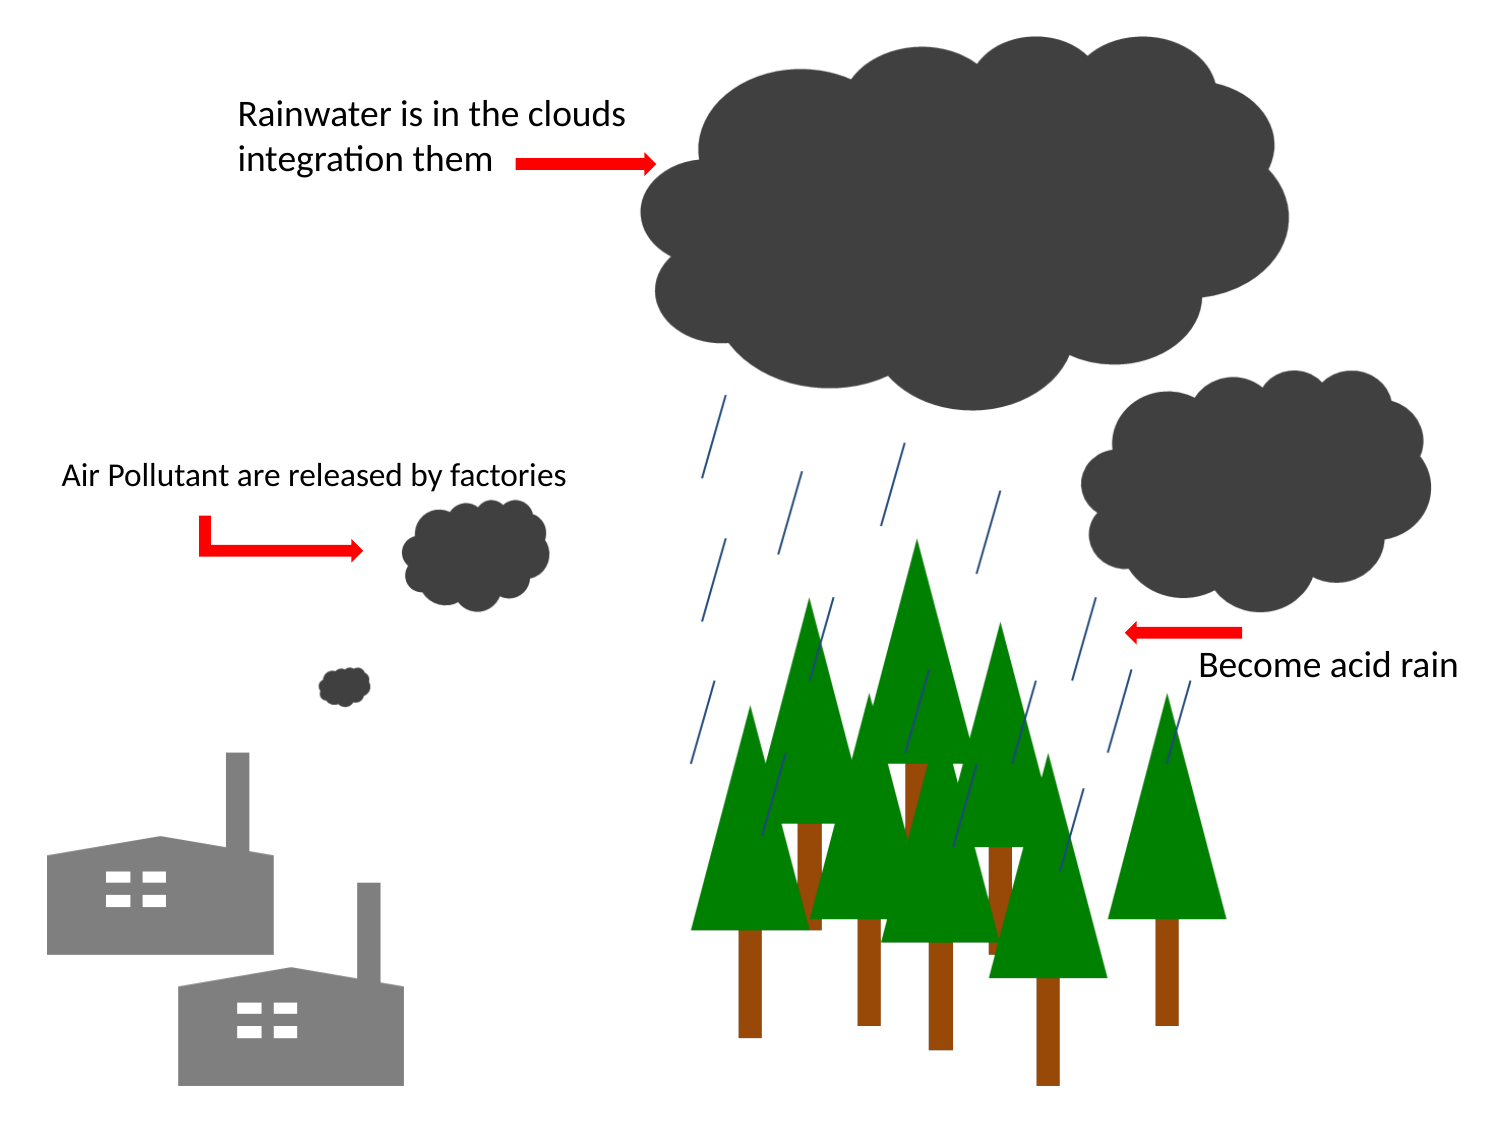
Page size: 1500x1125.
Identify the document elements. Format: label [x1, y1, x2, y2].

text_box [1124, 620, 1477, 694]
picture [46, 34, 1432, 1087]
text_box [46, 445, 598, 563]
text_box [222, 81, 669, 189]
